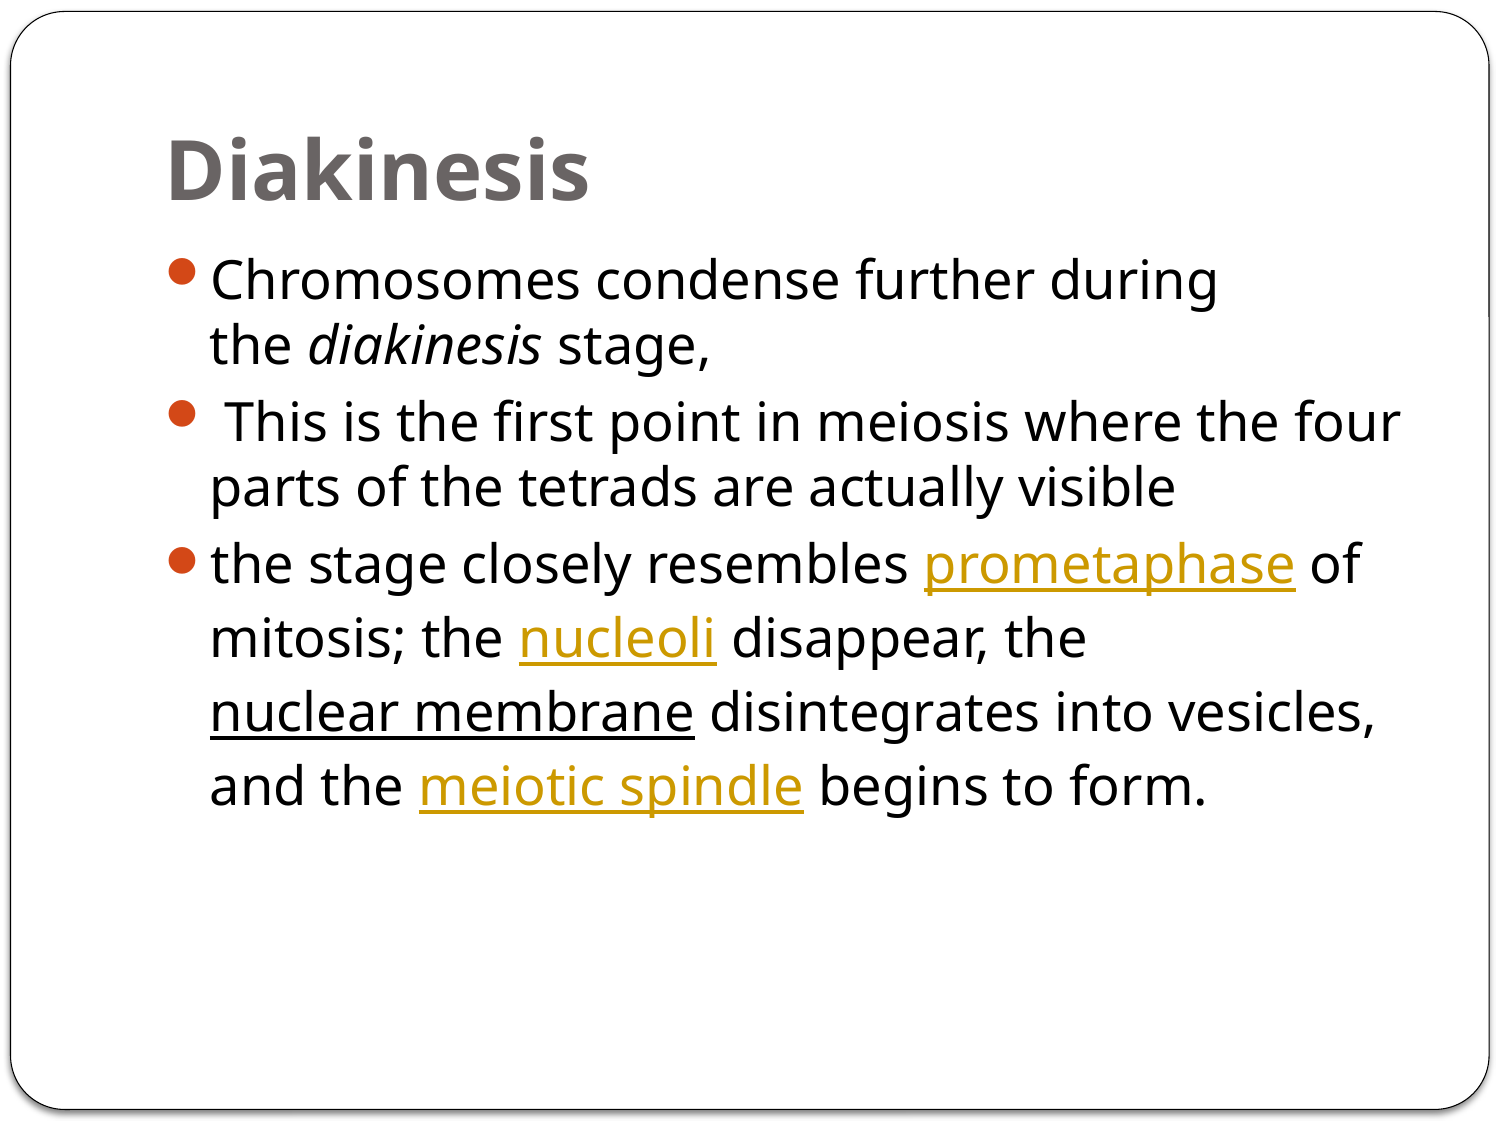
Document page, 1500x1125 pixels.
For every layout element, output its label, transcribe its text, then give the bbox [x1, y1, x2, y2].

list Chromosomes condense further during the diakinesis stage, This is the first point in meiosis where the four parts of the tetrads are actually visible the stage closely resembles prometaphase of mitosis; the nucleoli disappear, the nuclear membrane disintegrates into vesicles, and the meiotic spindle begins to form. [150, 237, 1425, 988]
title Diakinesis [150, 45, 1425, 233]
